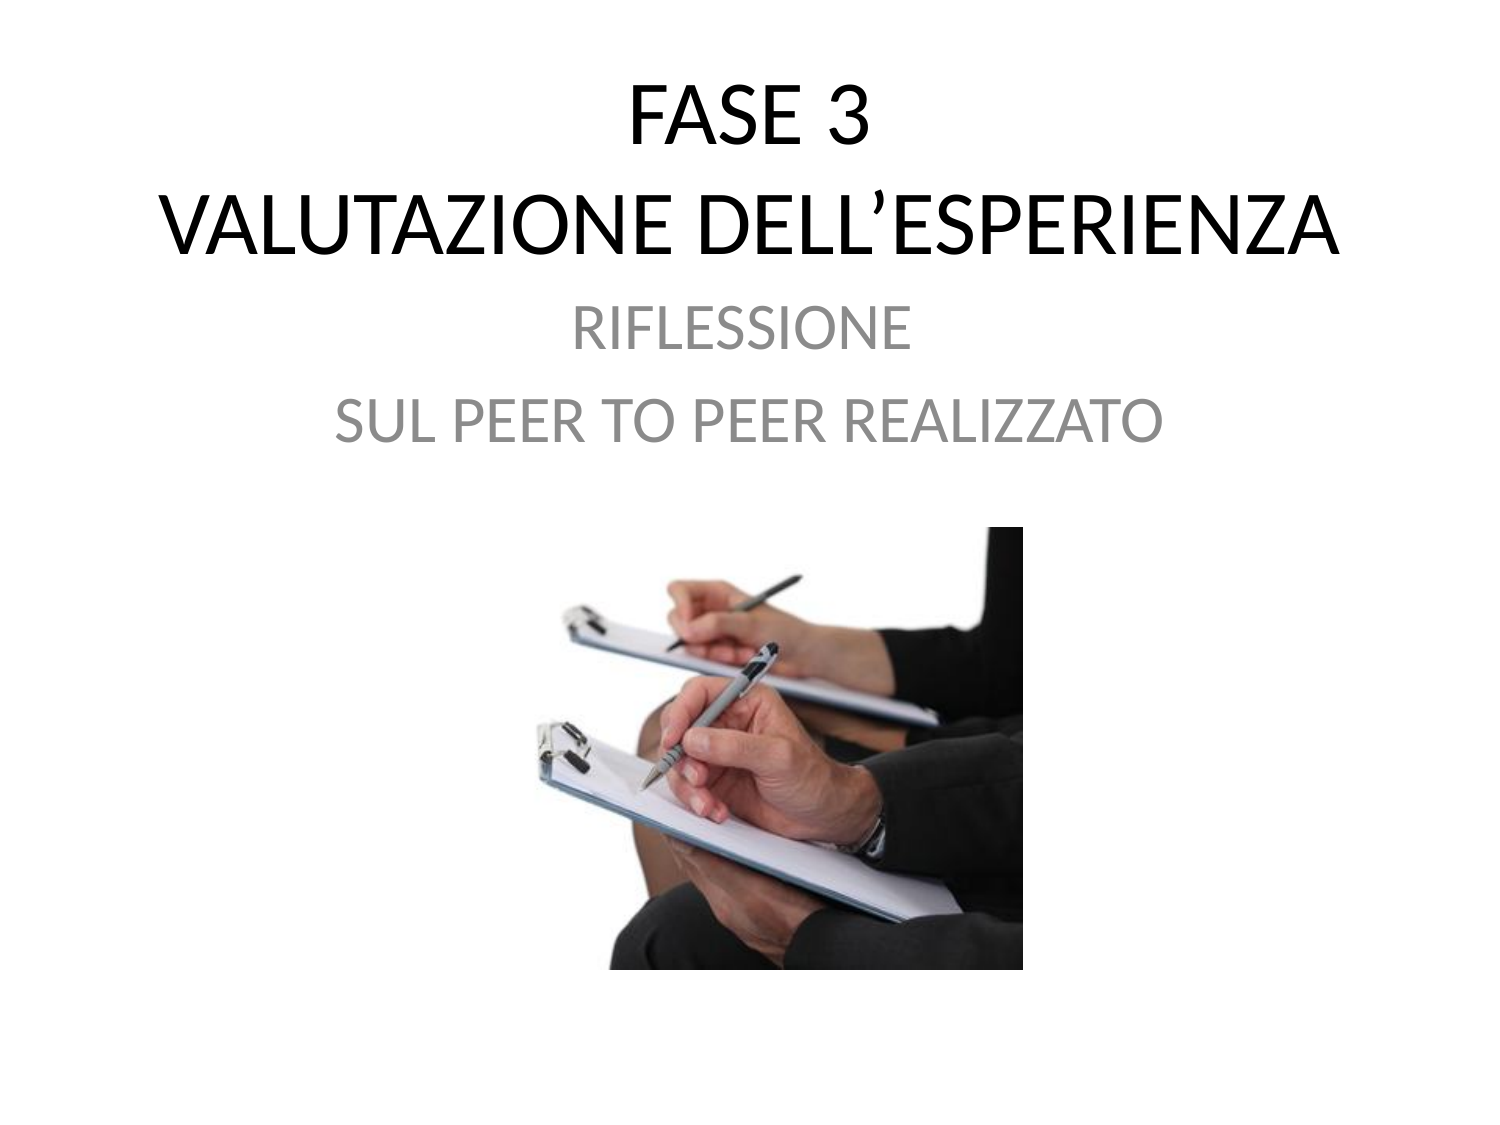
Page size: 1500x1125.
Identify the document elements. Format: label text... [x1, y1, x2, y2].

title FASE 3 VALUTAZIONE DELL’ESPERIENZA [112, 42, 1388, 284]
picture [359, 526, 1023, 970]
subtitle RIFLESSIONE SUL PEER TO PEER REALIZZATO [225, 275, 1275, 563]
